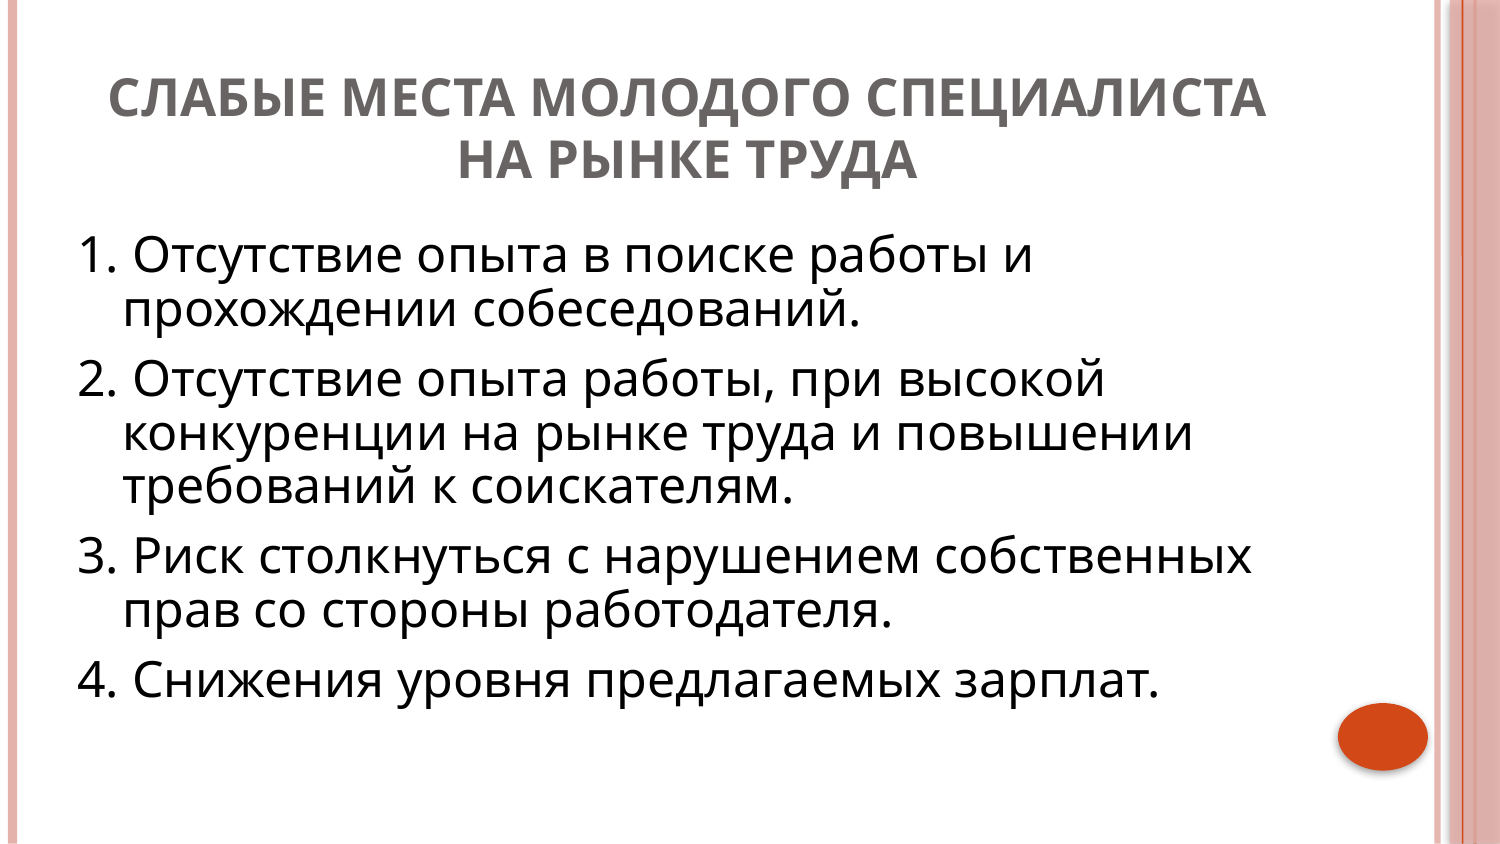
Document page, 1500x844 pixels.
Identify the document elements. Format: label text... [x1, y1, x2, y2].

list 1. Отсутствие опыта в поиске работы и прохождении собеседований. 2. Отсутствие опыта работы, при высокой конкуренции на рынке труда и повышении требований к соискателям. 3. Риск столкнуться с нарушением собственных прав со стороны работодателя. 4. Снижения уровня предлагаемых зарплат. [62, 221, 1288, 722]
title Слабые места молодого специалиста на рынке труда [75, 56, 1300, 197]
